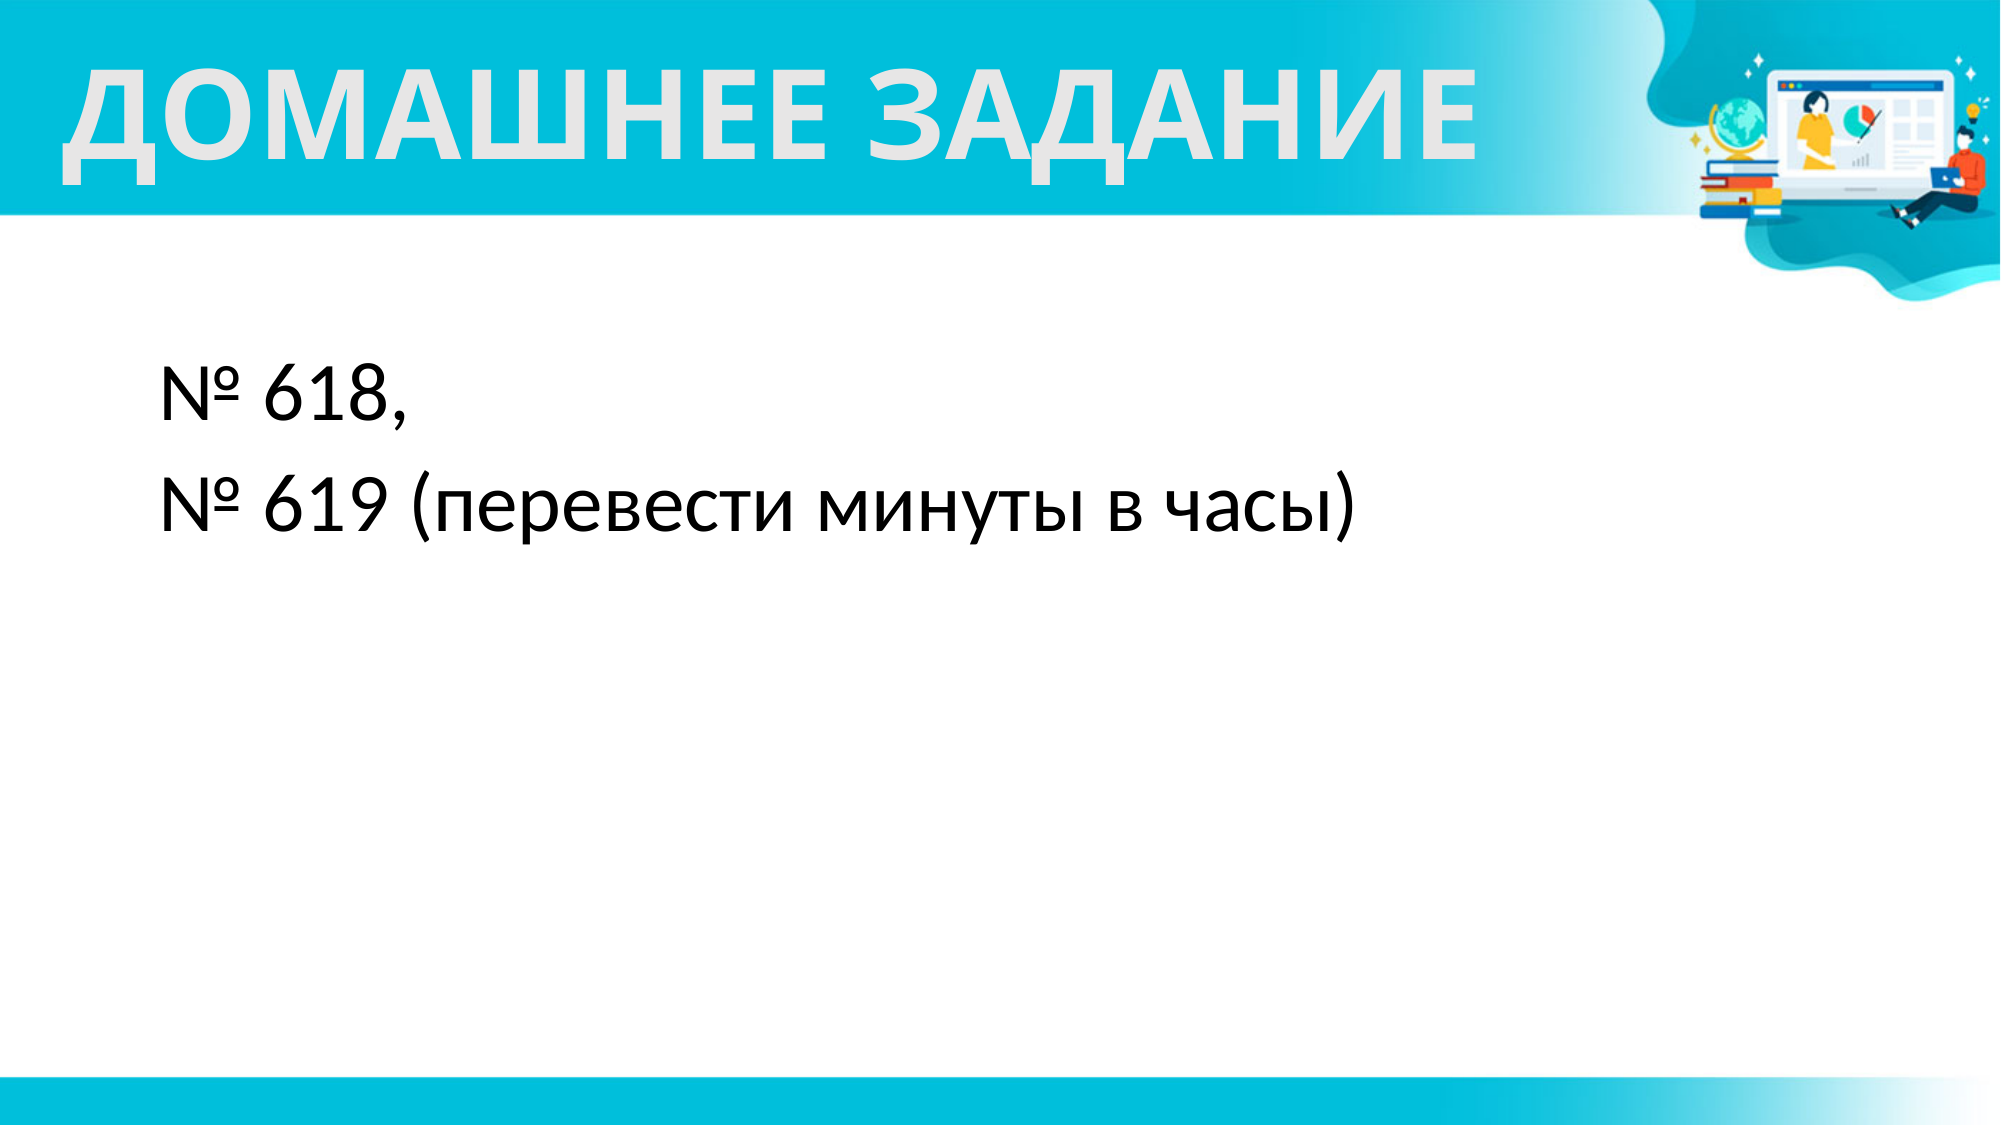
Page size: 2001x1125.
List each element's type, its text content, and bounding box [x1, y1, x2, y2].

list № 618, № 619 (перевести минуты в часы) [143, 341, 1869, 1014]
title ДОМАШНЕЕ ЗАДАНИЕ [47, 10, 1745, 228]
picture [0, 0, 2001, 1125]
